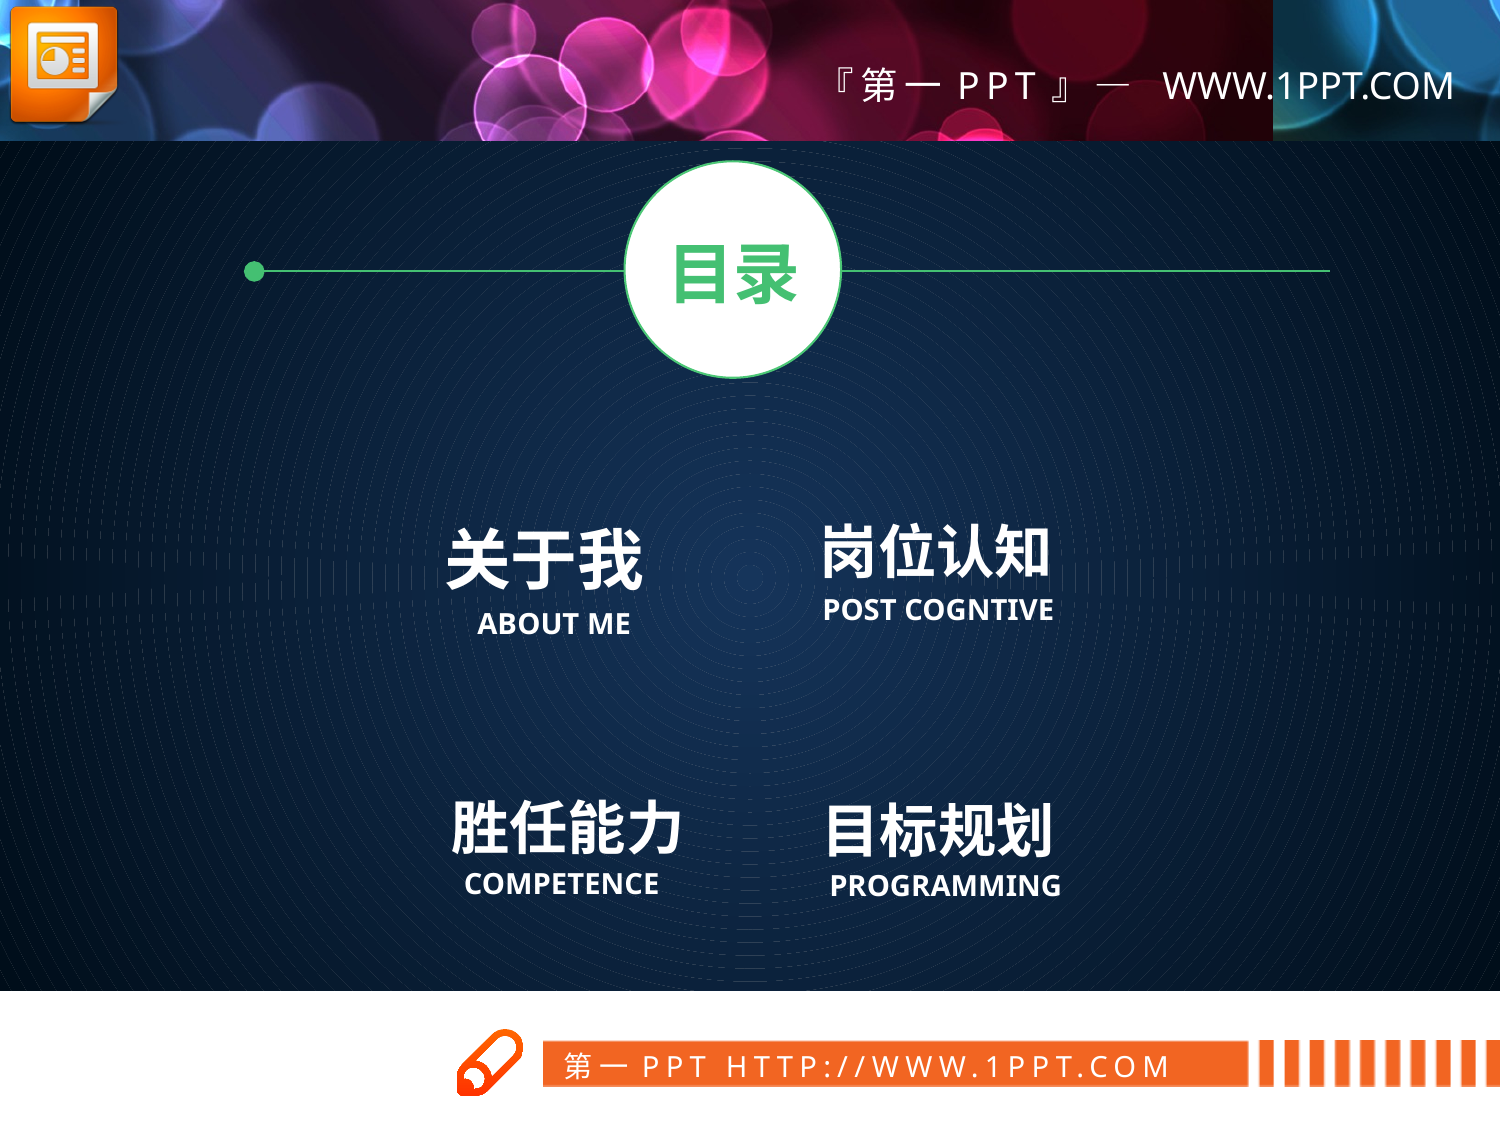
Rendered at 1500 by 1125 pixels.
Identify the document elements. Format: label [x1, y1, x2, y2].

text_box [253, 161, 1330, 911]
picture [0, 0, 1500, 141]
picture [543, 1040, 1500, 1087]
